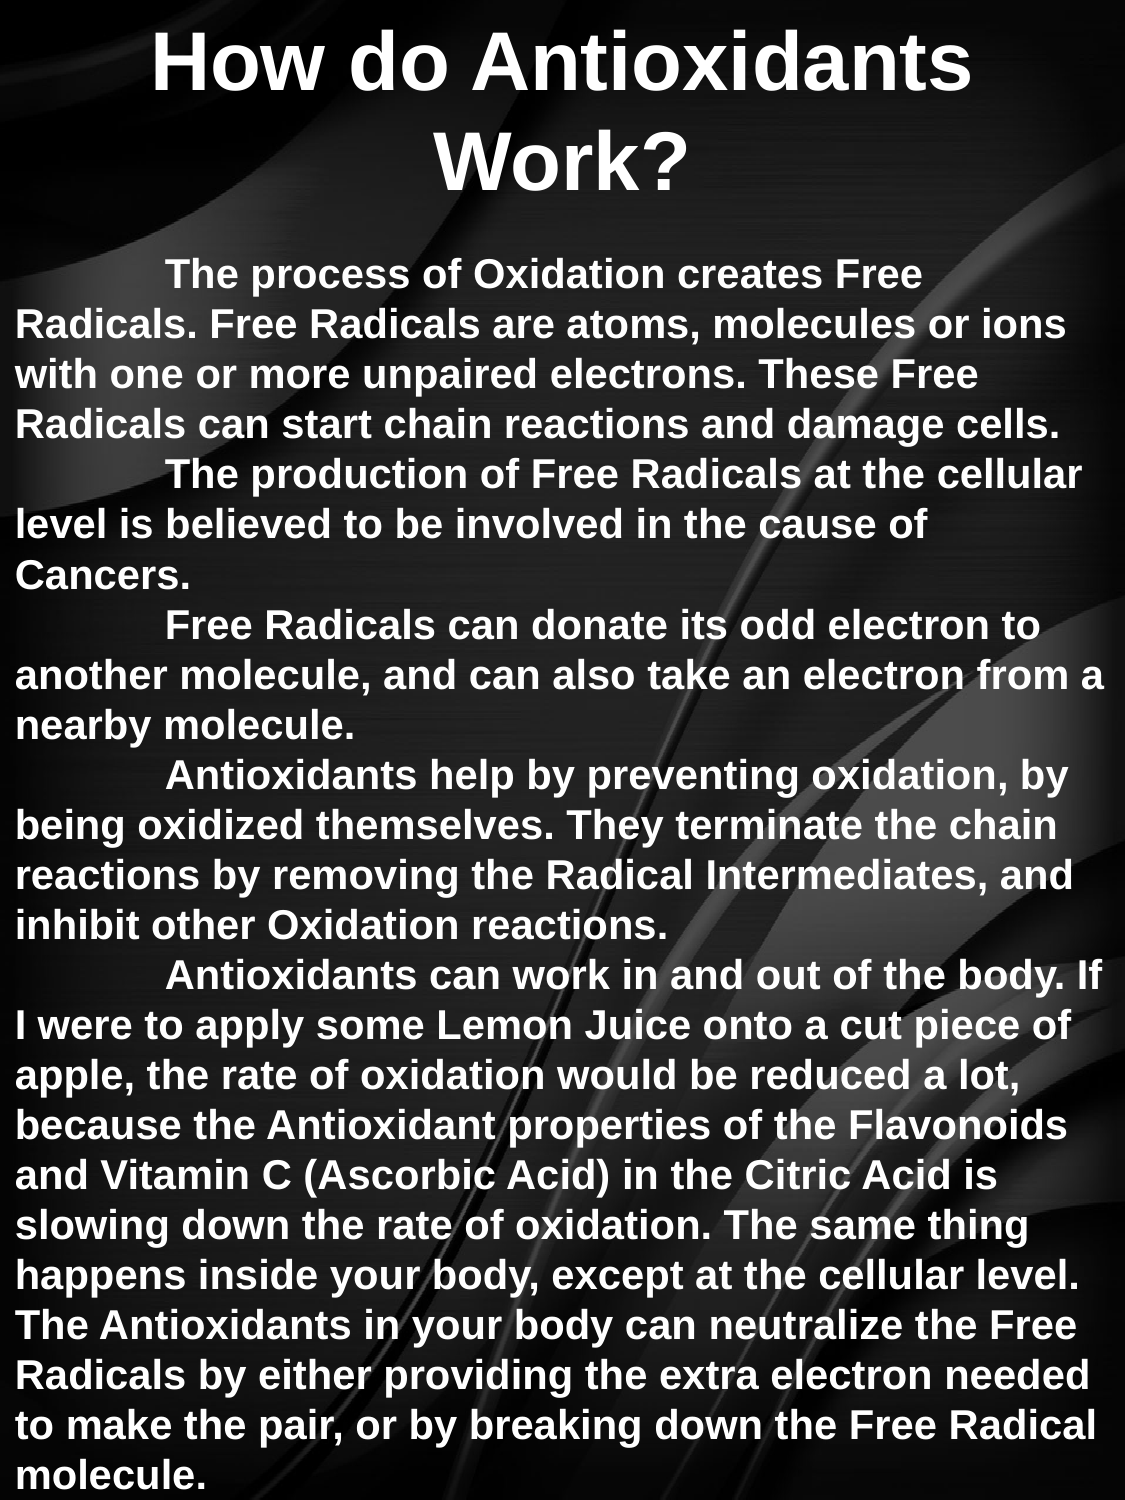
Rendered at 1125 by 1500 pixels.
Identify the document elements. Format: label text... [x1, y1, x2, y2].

text_box How do Antioxidants Work? The process of Oxidation creates Free Radicals. Free Radicals are atoms, molecules or ions with one or more unpaired electrons. These Free Radicals can start chain reactions and damage cells. The production of Free Radicals at the cellular level is believed to be involved in the cause of Cancers. Free Radicals can donate its odd electron to another molecule, and can also take an electron from a nearby molecule. Antioxidants help by preventing oxidation, by being oxidized themselves. They terminate the chain reactions by removing the Radical Intermediates, and inhibit other Oxidation reactions. Antioxidants can work in and out of the body. If I were to apply some Lemon Juice onto a cut piece of apple, the rate of oxidation would be reduced a lot, because the Antioxidant properties of the Flavonoids and Vitamin C (Ascorbic Acid) in the Citric Acid is slowing down the rate of oxidation. The same thing happens inside your body, except at the cellular level. The Antioxidants in your body can neutralize the Free Radicals by either providing the extra electron needed to make the pair, or by breaking down the Free Radical molecule. [0, 0, 1125, 1500]
